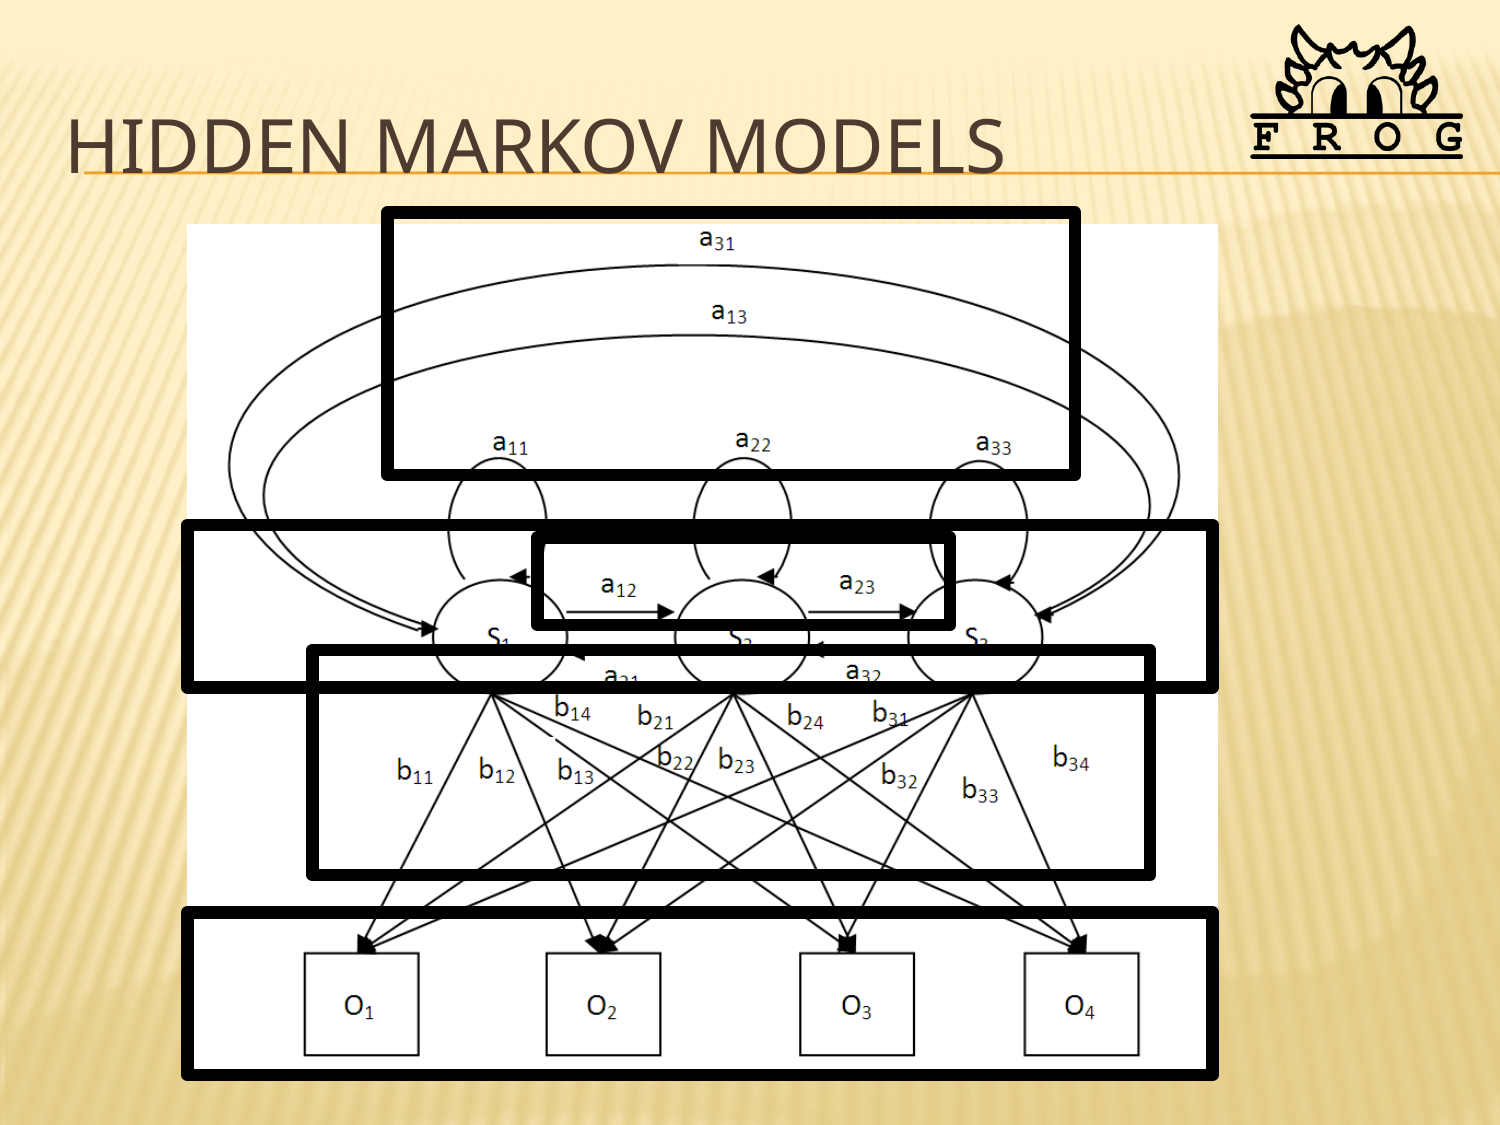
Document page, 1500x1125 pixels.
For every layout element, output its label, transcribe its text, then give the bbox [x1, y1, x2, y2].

picture [187, 224, 1218, 1076]
title Hidden Markov Models [50, 75, 1475, 213]
text_box [385, 210, 1077, 222]
picture [1249, 24, 1463, 159]
